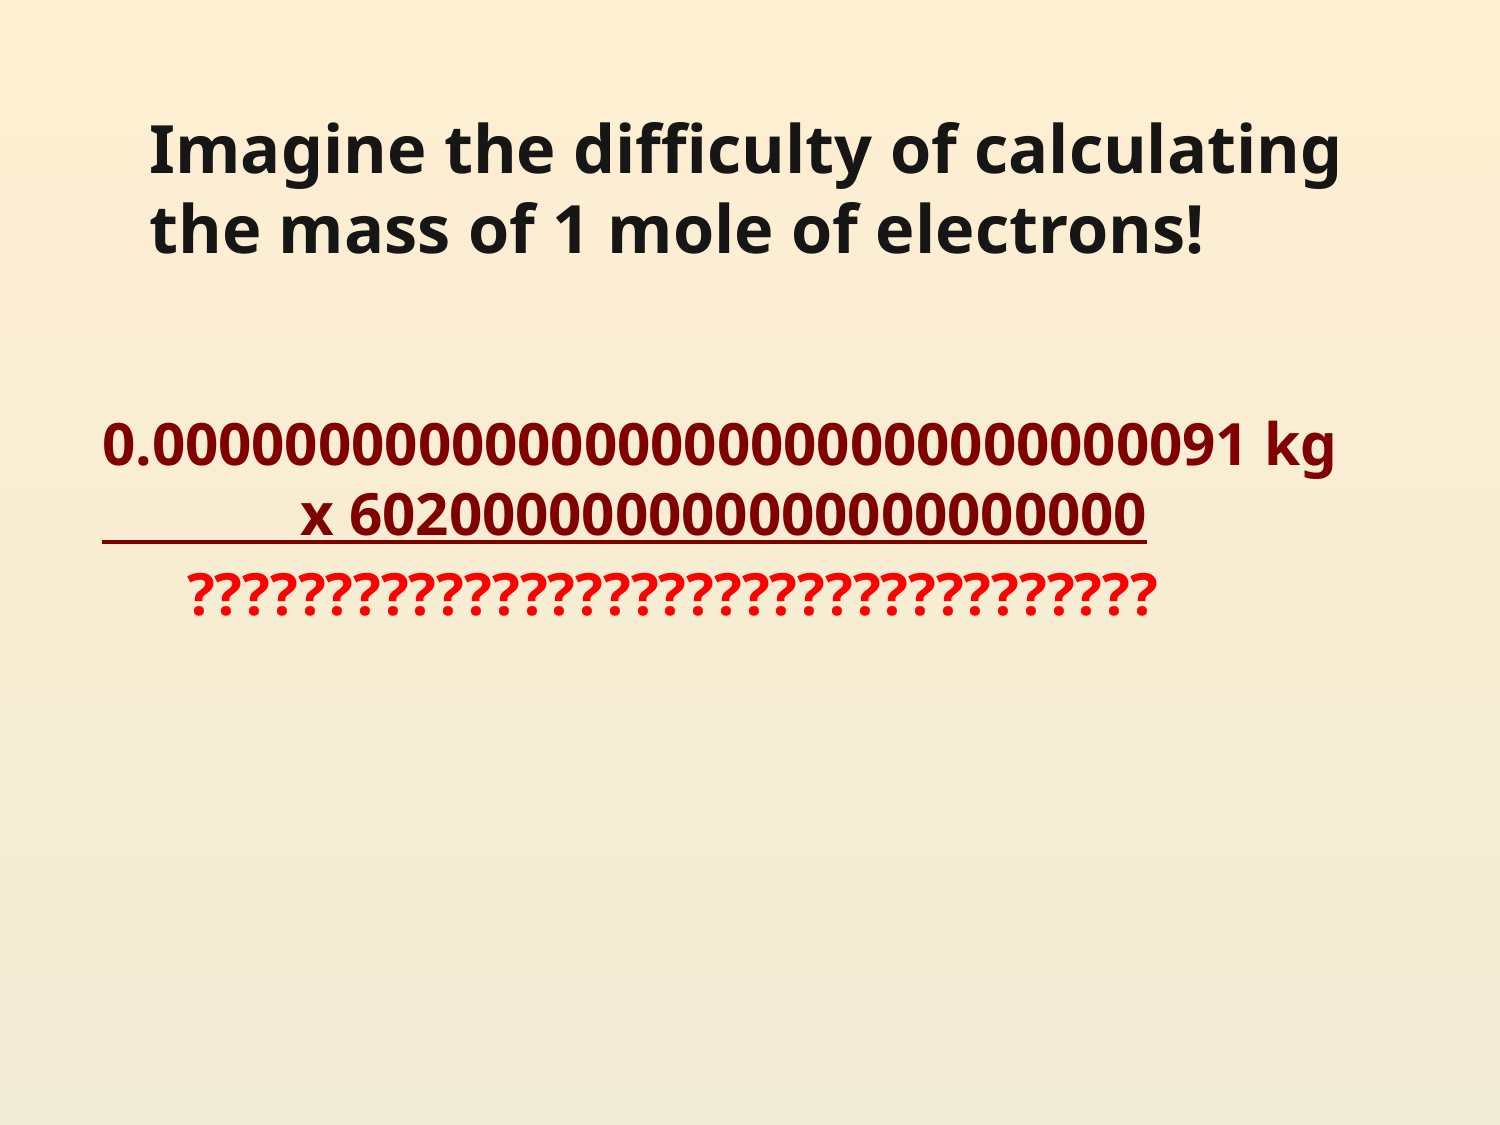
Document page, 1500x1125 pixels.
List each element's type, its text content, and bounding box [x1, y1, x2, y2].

text_box ??????????????????????????????????? [172, 549, 1375, 635]
text_box Imagine the difficulty of calculating the mass of 1 mole of electrons! [134, 99, 1400, 275]
text_box 0.000000000000000000000000000000091 kg x 602000000000000000000000 [87, 399, 1444, 695]
